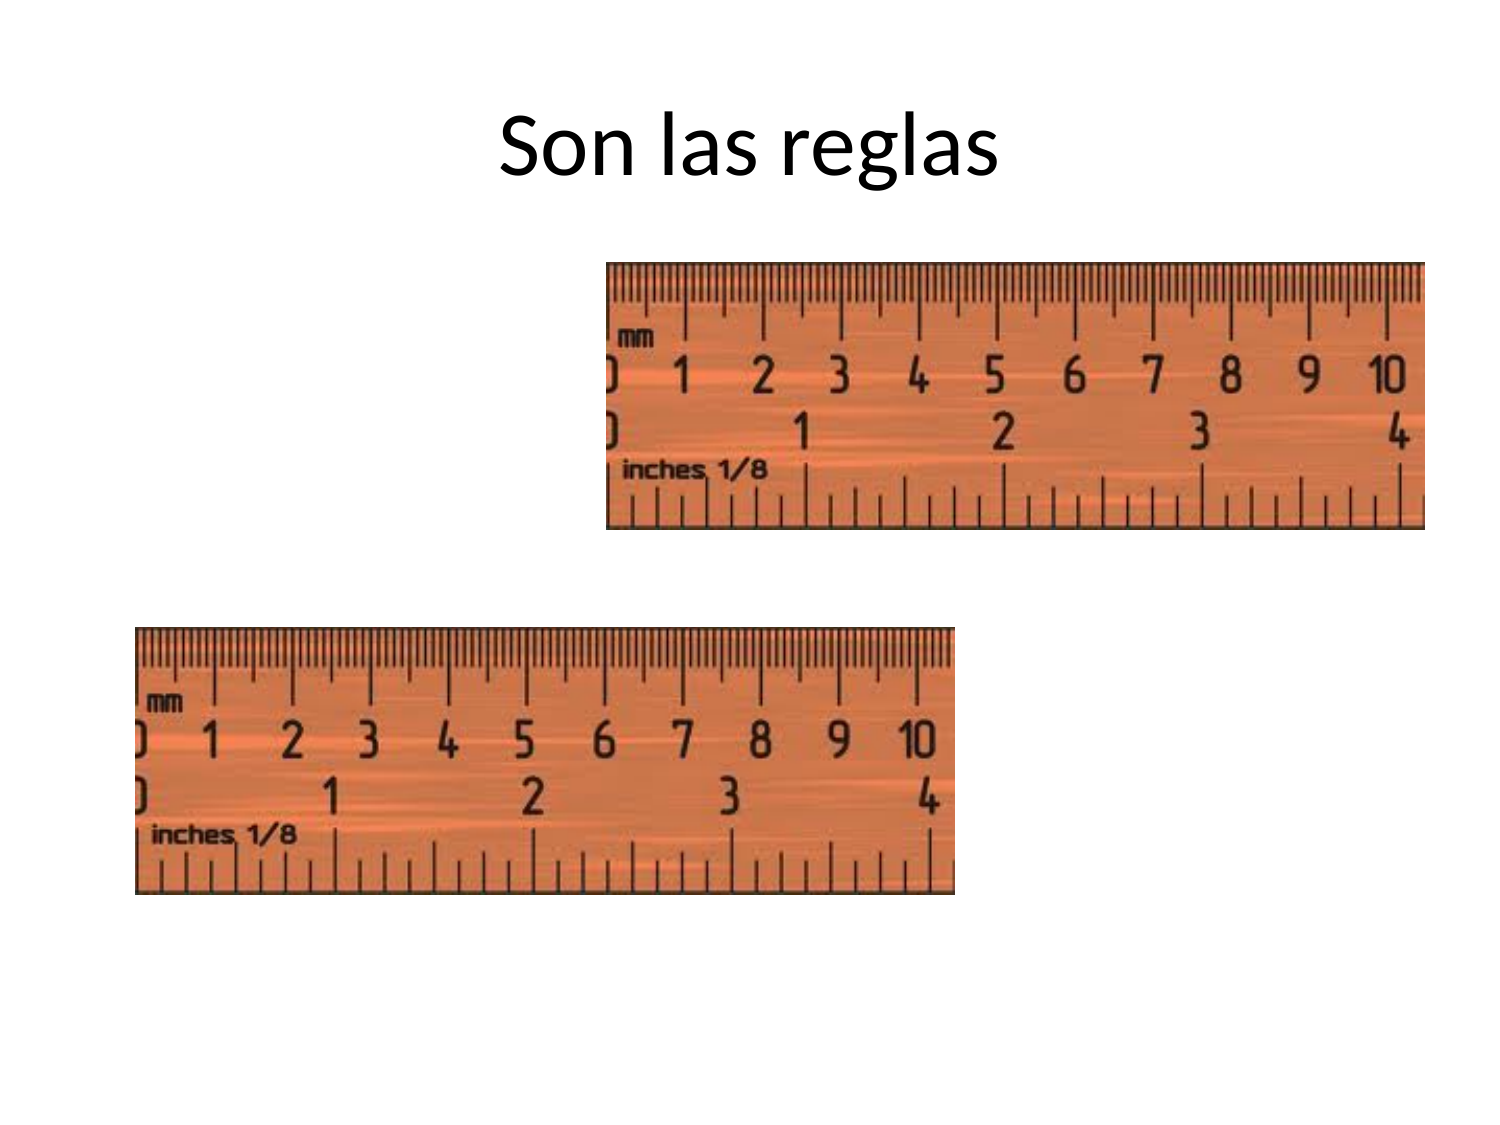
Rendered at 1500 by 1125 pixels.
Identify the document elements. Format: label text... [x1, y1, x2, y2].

title Son las reglas [75, 45, 1425, 233]
picture [135, 627, 955, 895]
picture [605, 262, 1426, 530]
